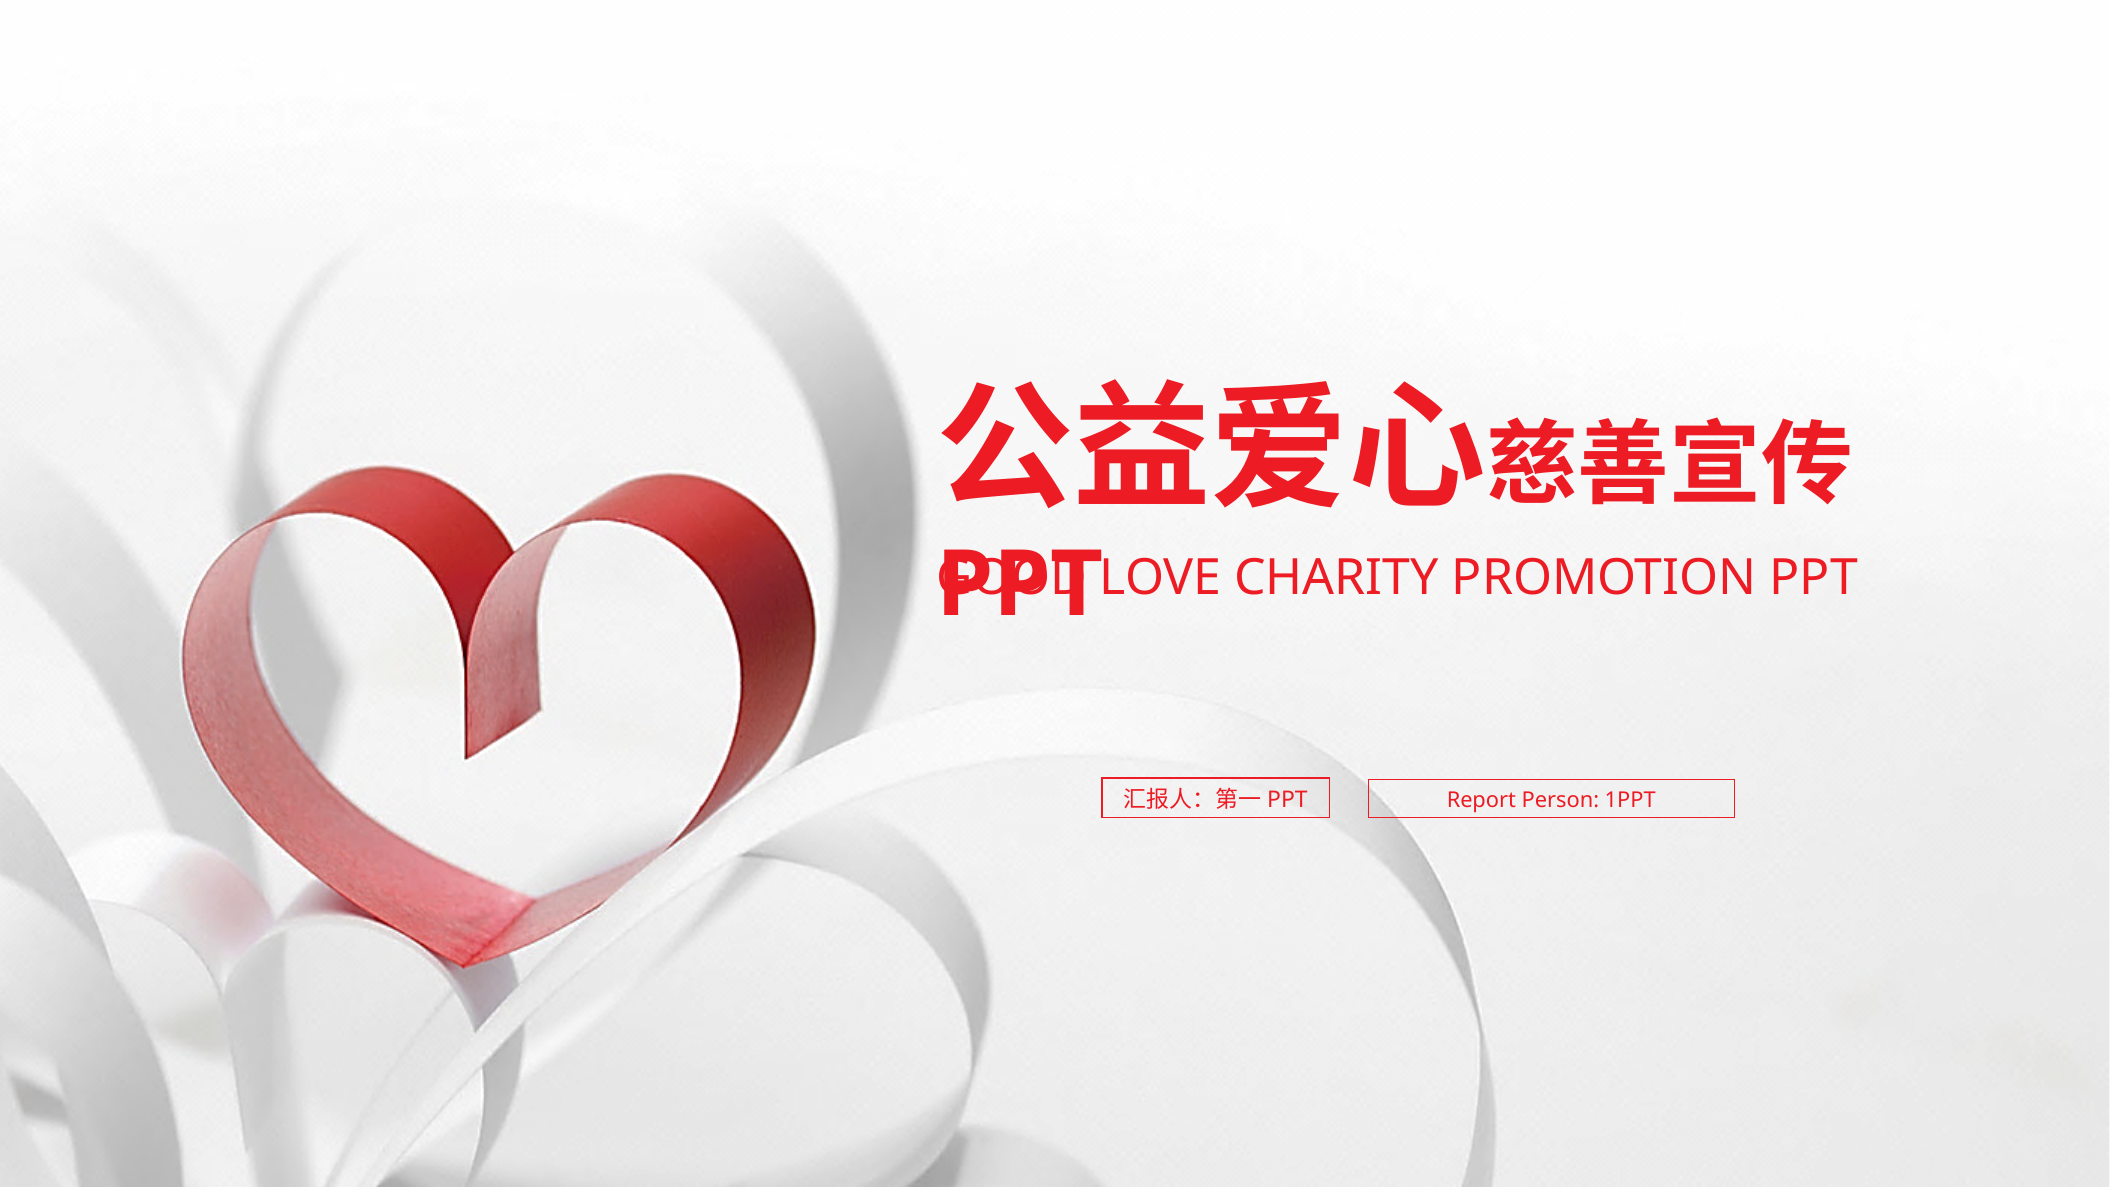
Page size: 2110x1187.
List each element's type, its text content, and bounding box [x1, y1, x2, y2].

text_box Report Person: 1PPT [1368, 779, 1735, 818]
text_box GOOD LOVE CHARITY PROMOTION PPT [936, 544, 1929, 605]
text_box 汇报人：第一PPT [1101, 778, 1330, 818]
text_box [0, 0, 2110, 1187]
text_box 公益爱心慈善宣传PPT [936, 358, 2035, 634]
